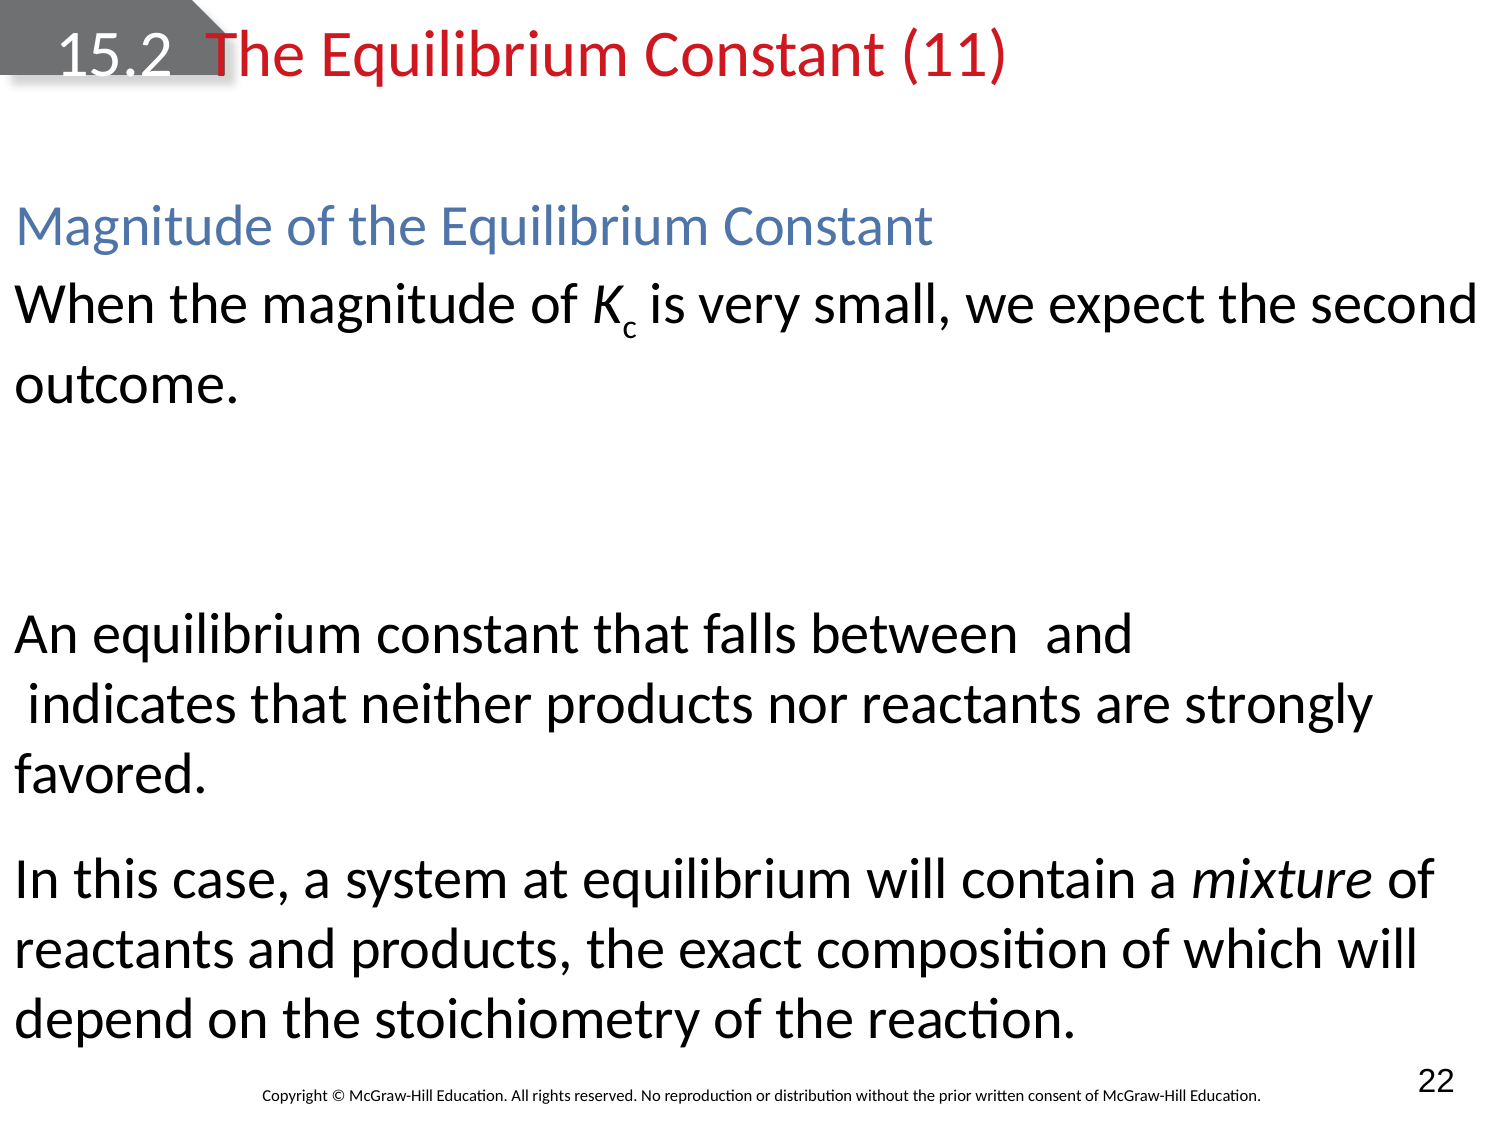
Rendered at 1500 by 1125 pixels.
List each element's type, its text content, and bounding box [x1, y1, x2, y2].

title 15.2 The Equilibrium Constant (11) [3, 2, 1488, 100]
list Magnitude of the Equilibrium Constant [0, 179, 1497, 263]
